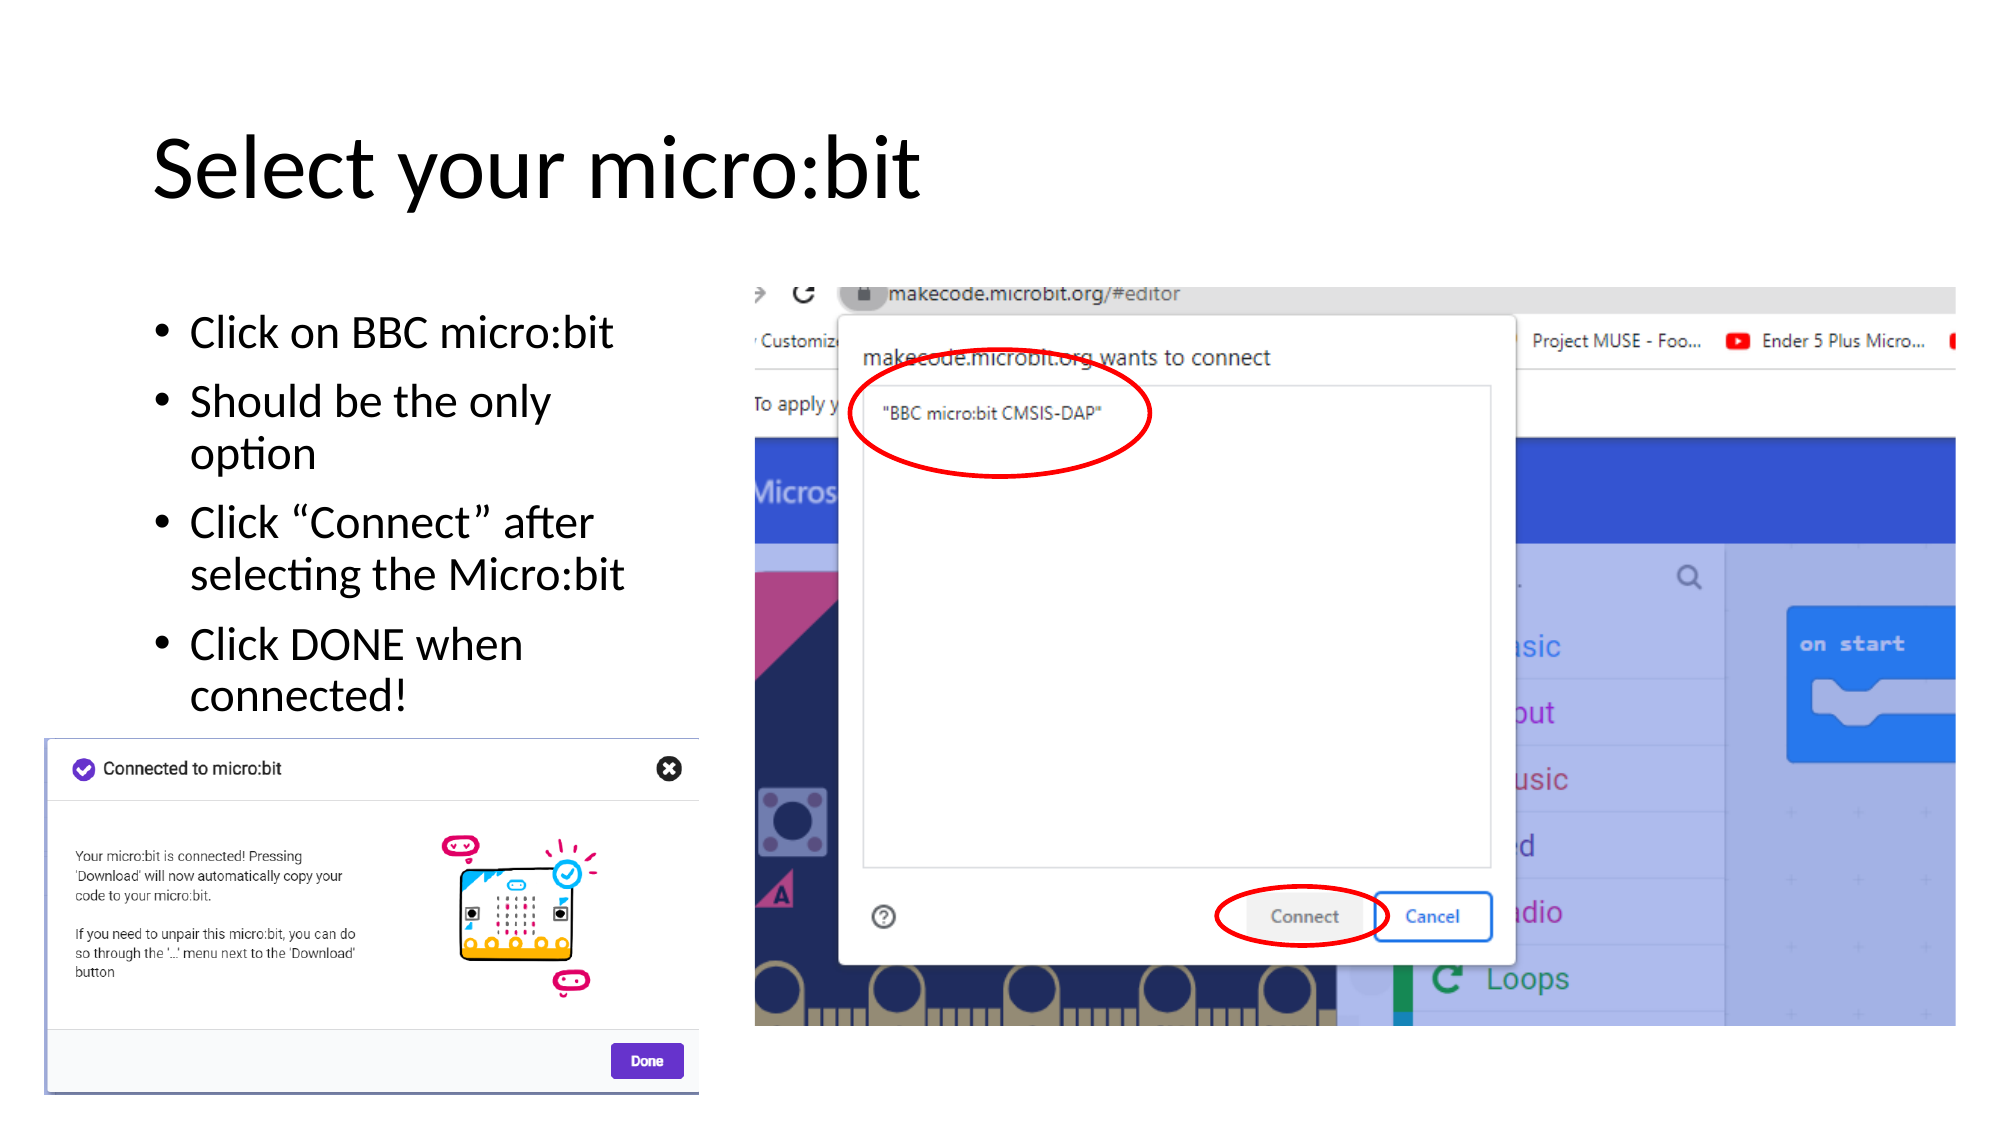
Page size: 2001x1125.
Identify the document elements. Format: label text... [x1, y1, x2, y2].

picture [754, 286, 1956, 1026]
title Select your micro:bit [137, 59, 1863, 278]
picture [43, 738, 700, 1096]
list Click on BBC micro:bit Should be the only option Click “Connect” after selecting the Micro:bit Click DONE when connected! [137, 299, 699, 738]
